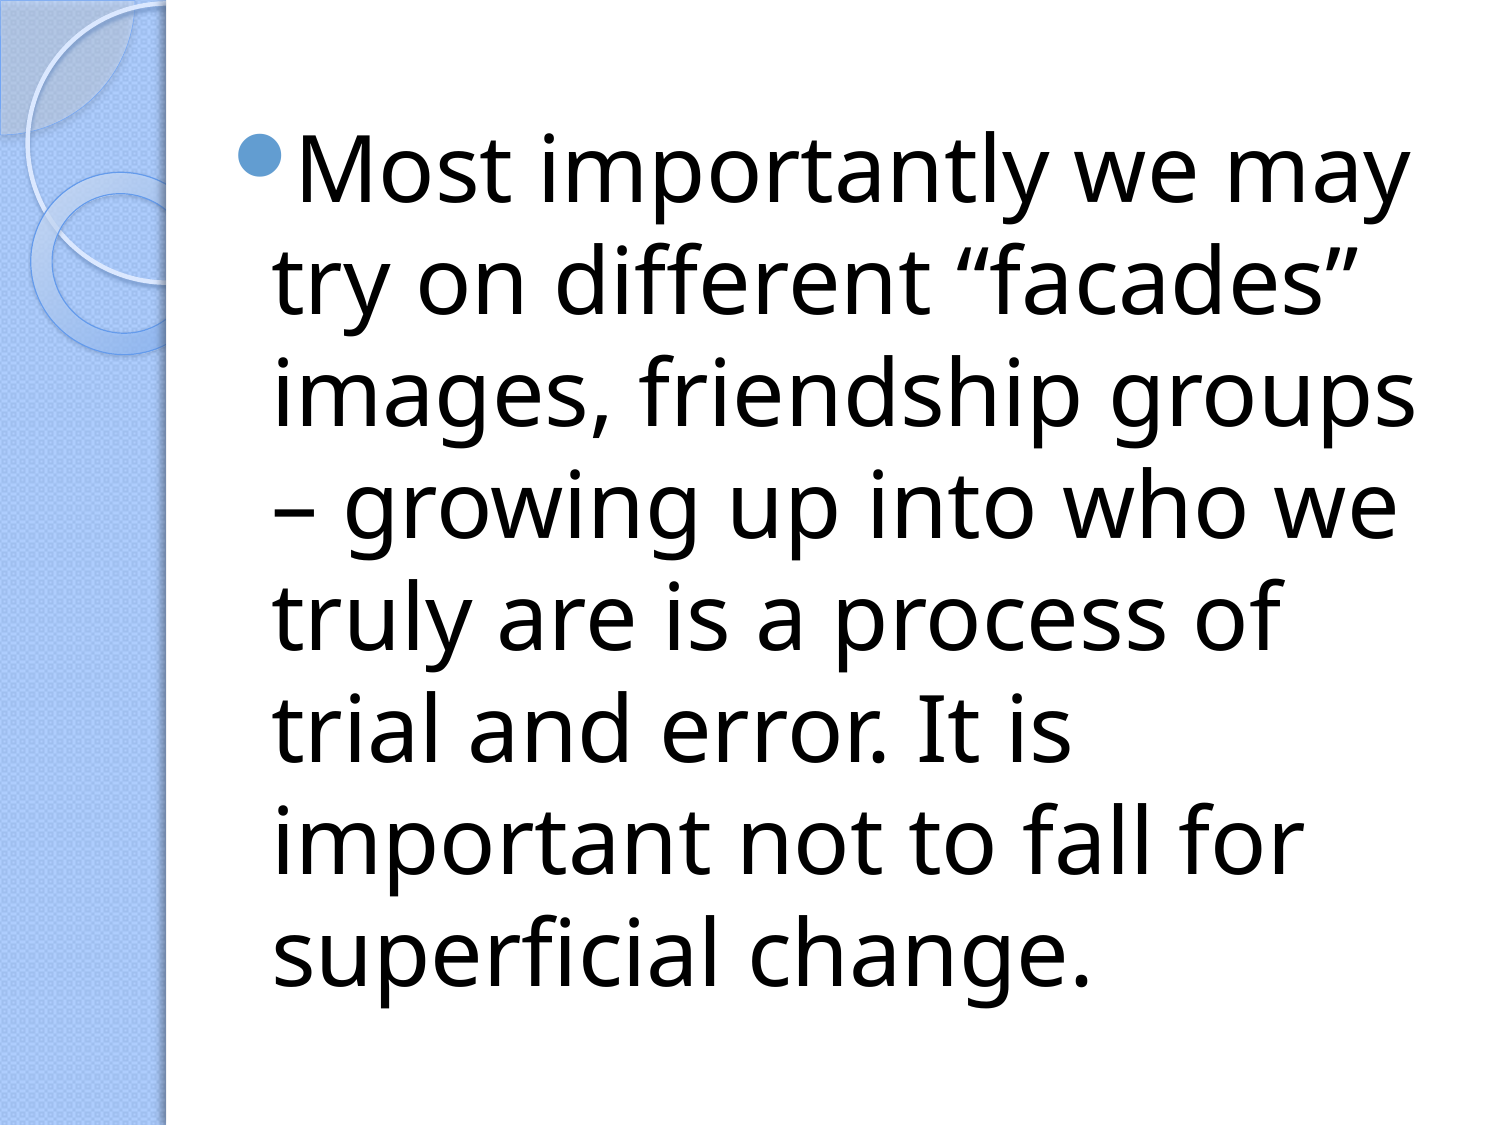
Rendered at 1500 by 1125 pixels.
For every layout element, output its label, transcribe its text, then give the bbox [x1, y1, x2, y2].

list Most importantly we may try on different “facades” images, friendship groups – growing up into who we truly are is a process of trial and error. It is important not to fall for superficial change. [206, 101, 1466, 1025]
